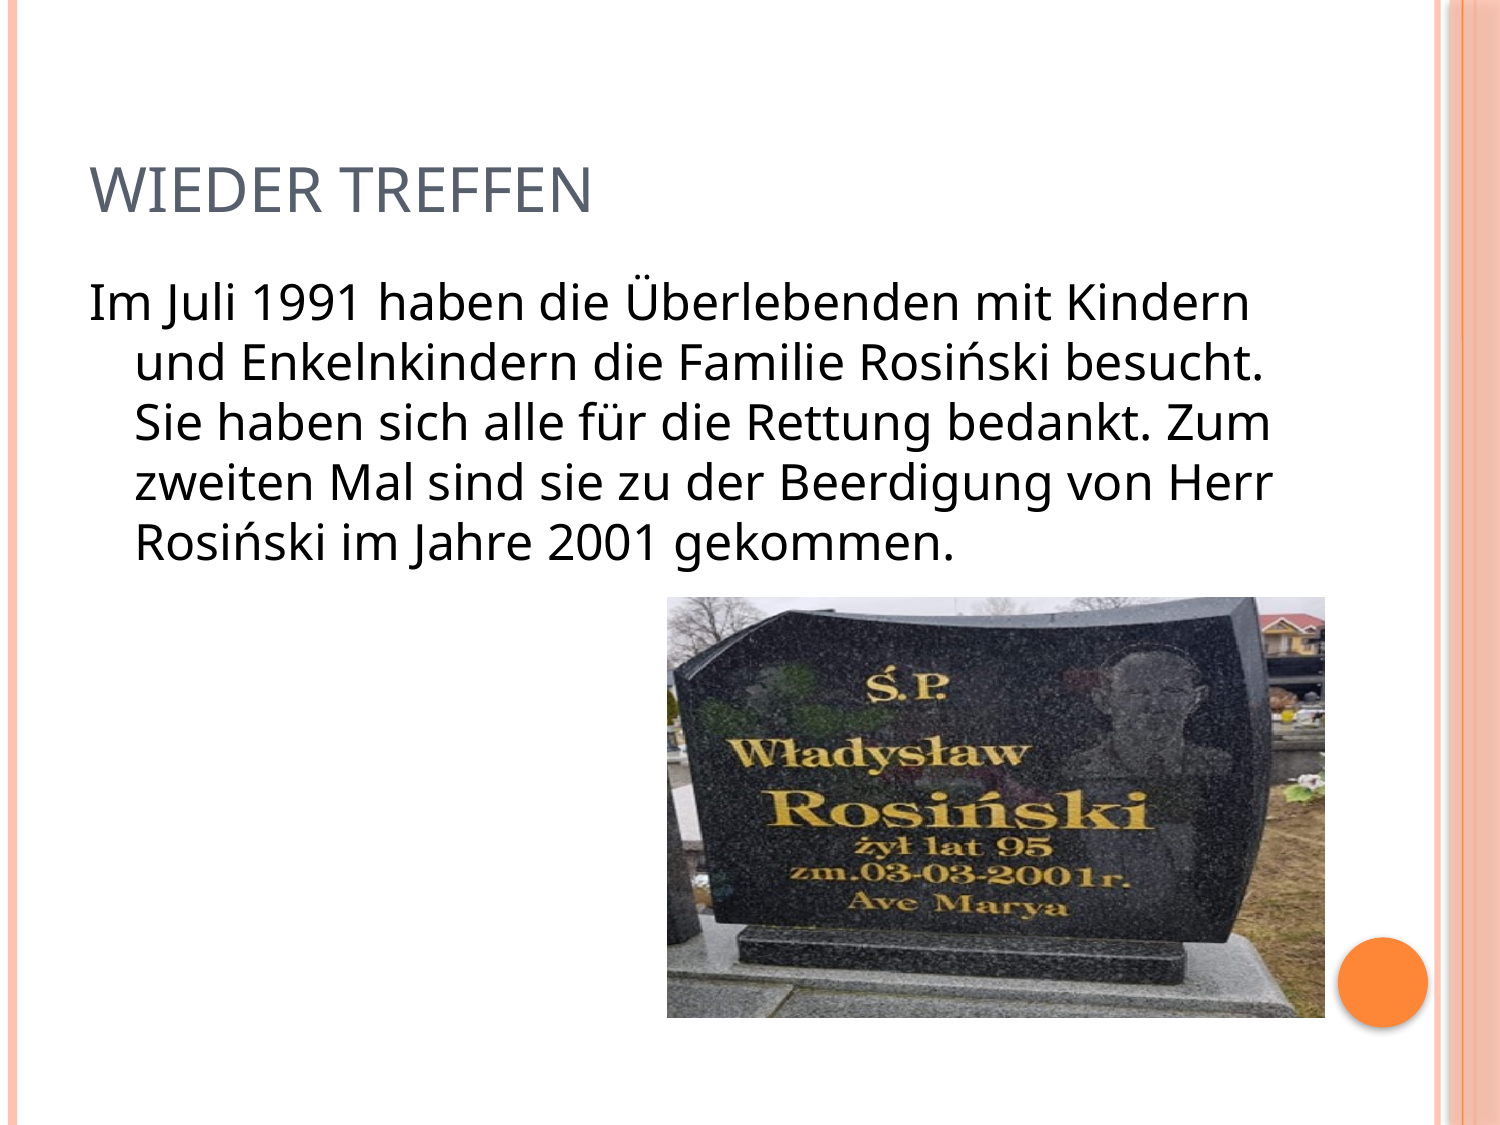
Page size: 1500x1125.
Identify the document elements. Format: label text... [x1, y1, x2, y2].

title Wieder treffen [75, 45, 1300, 233]
list Im Juli 1991 haben die Überlebenden mit Kindern und Enkelnkindern die Familie Rosiński besucht. Sie haben sich alle für die Rettung bedankt. Zum zweiten Mal sind sie zu der Beerdigung von Herr Rosiński im Jahre 2001 gekommen. [75, 262, 1300, 1062]
picture [667, 597, 1325, 1019]
